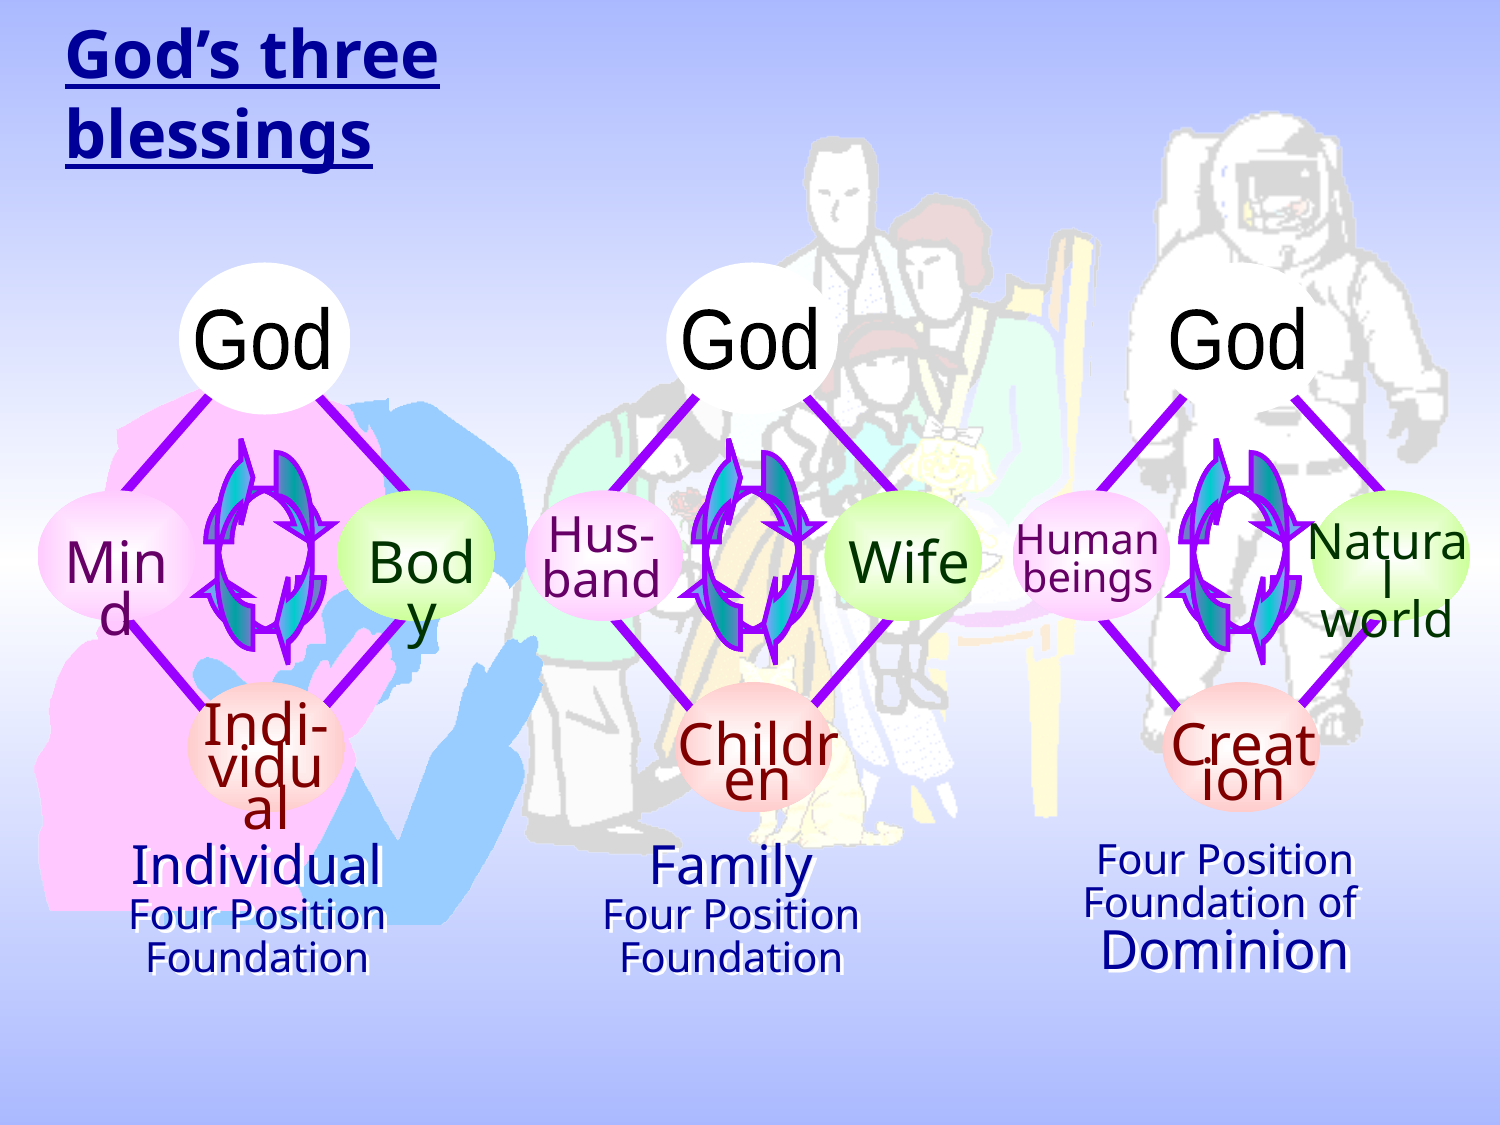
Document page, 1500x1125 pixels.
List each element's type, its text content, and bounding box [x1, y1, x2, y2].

picture [25, 99, 1488, 926]
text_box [37, 262, 499, 813]
text_box God’s three blessings [50, 4, 675, 180]
text_box Family Four Position Foundation [499, 885, 963, 989]
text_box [193, 434, 336, 670]
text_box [987, 262, 1488, 813]
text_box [524, 262, 985, 813]
text_box Individual Four Position Foundation [27, 920, 488, 989]
text_box Four Position Foundation of Dominion [975, 833, 1475, 989]
